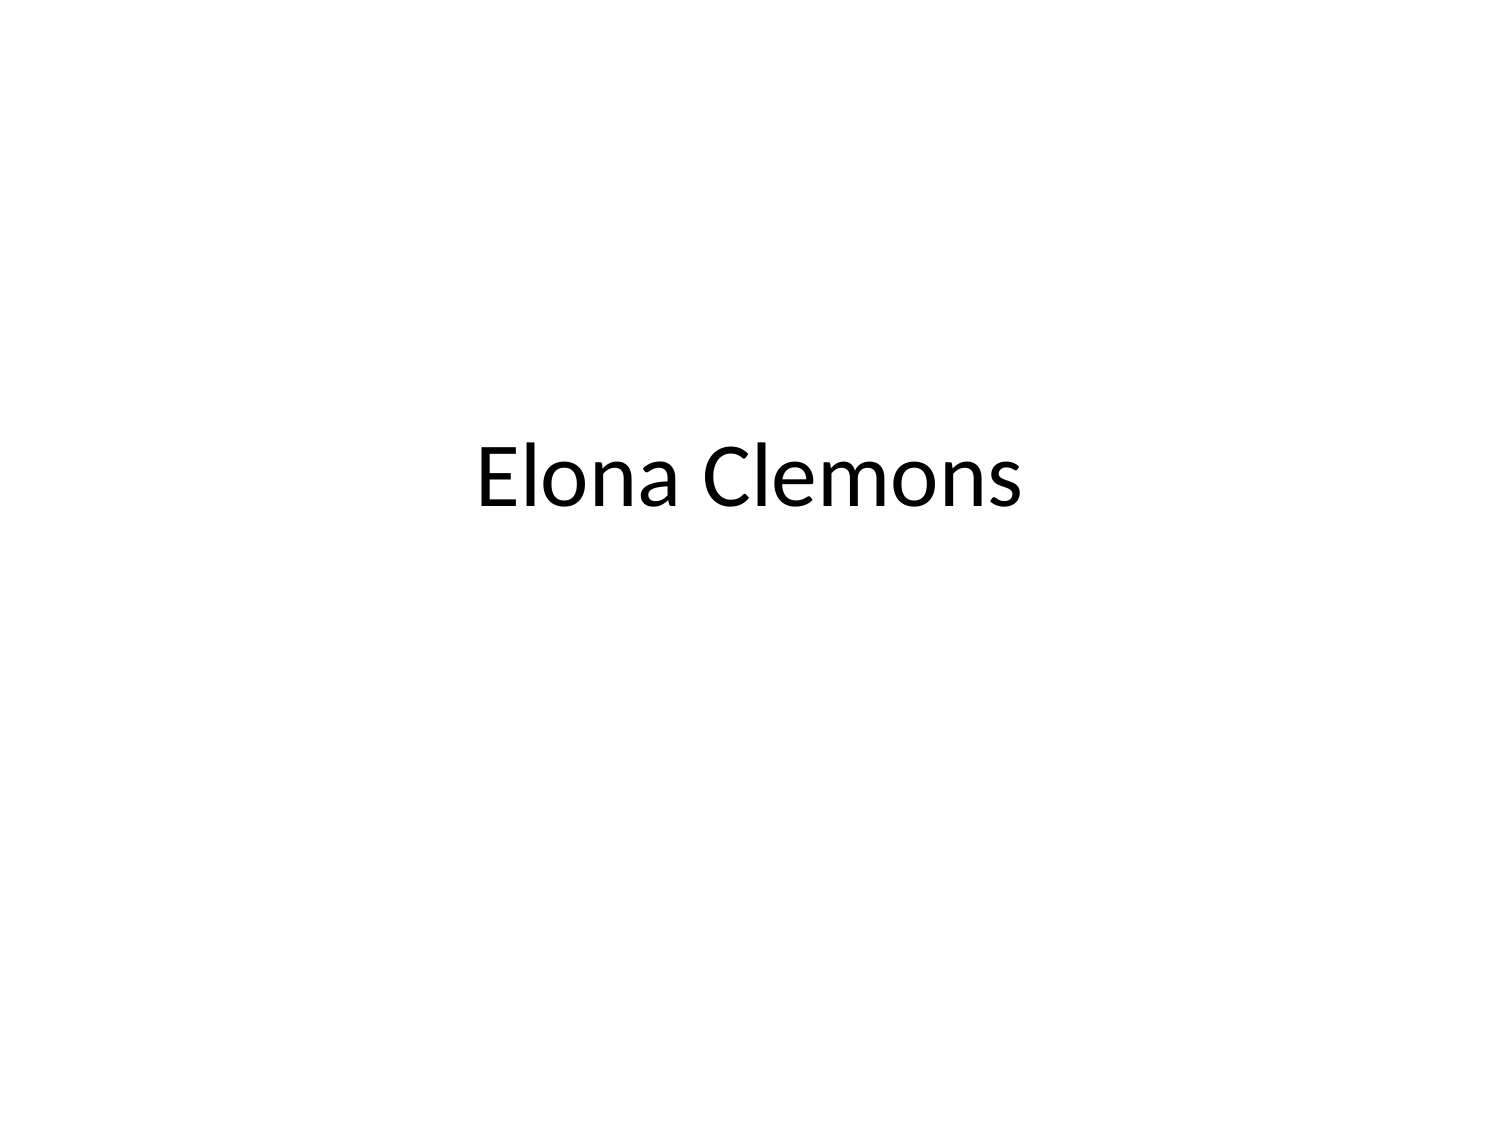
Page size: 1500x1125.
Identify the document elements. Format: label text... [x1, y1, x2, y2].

title Elona Clemons [112, 349, 1388, 591]
